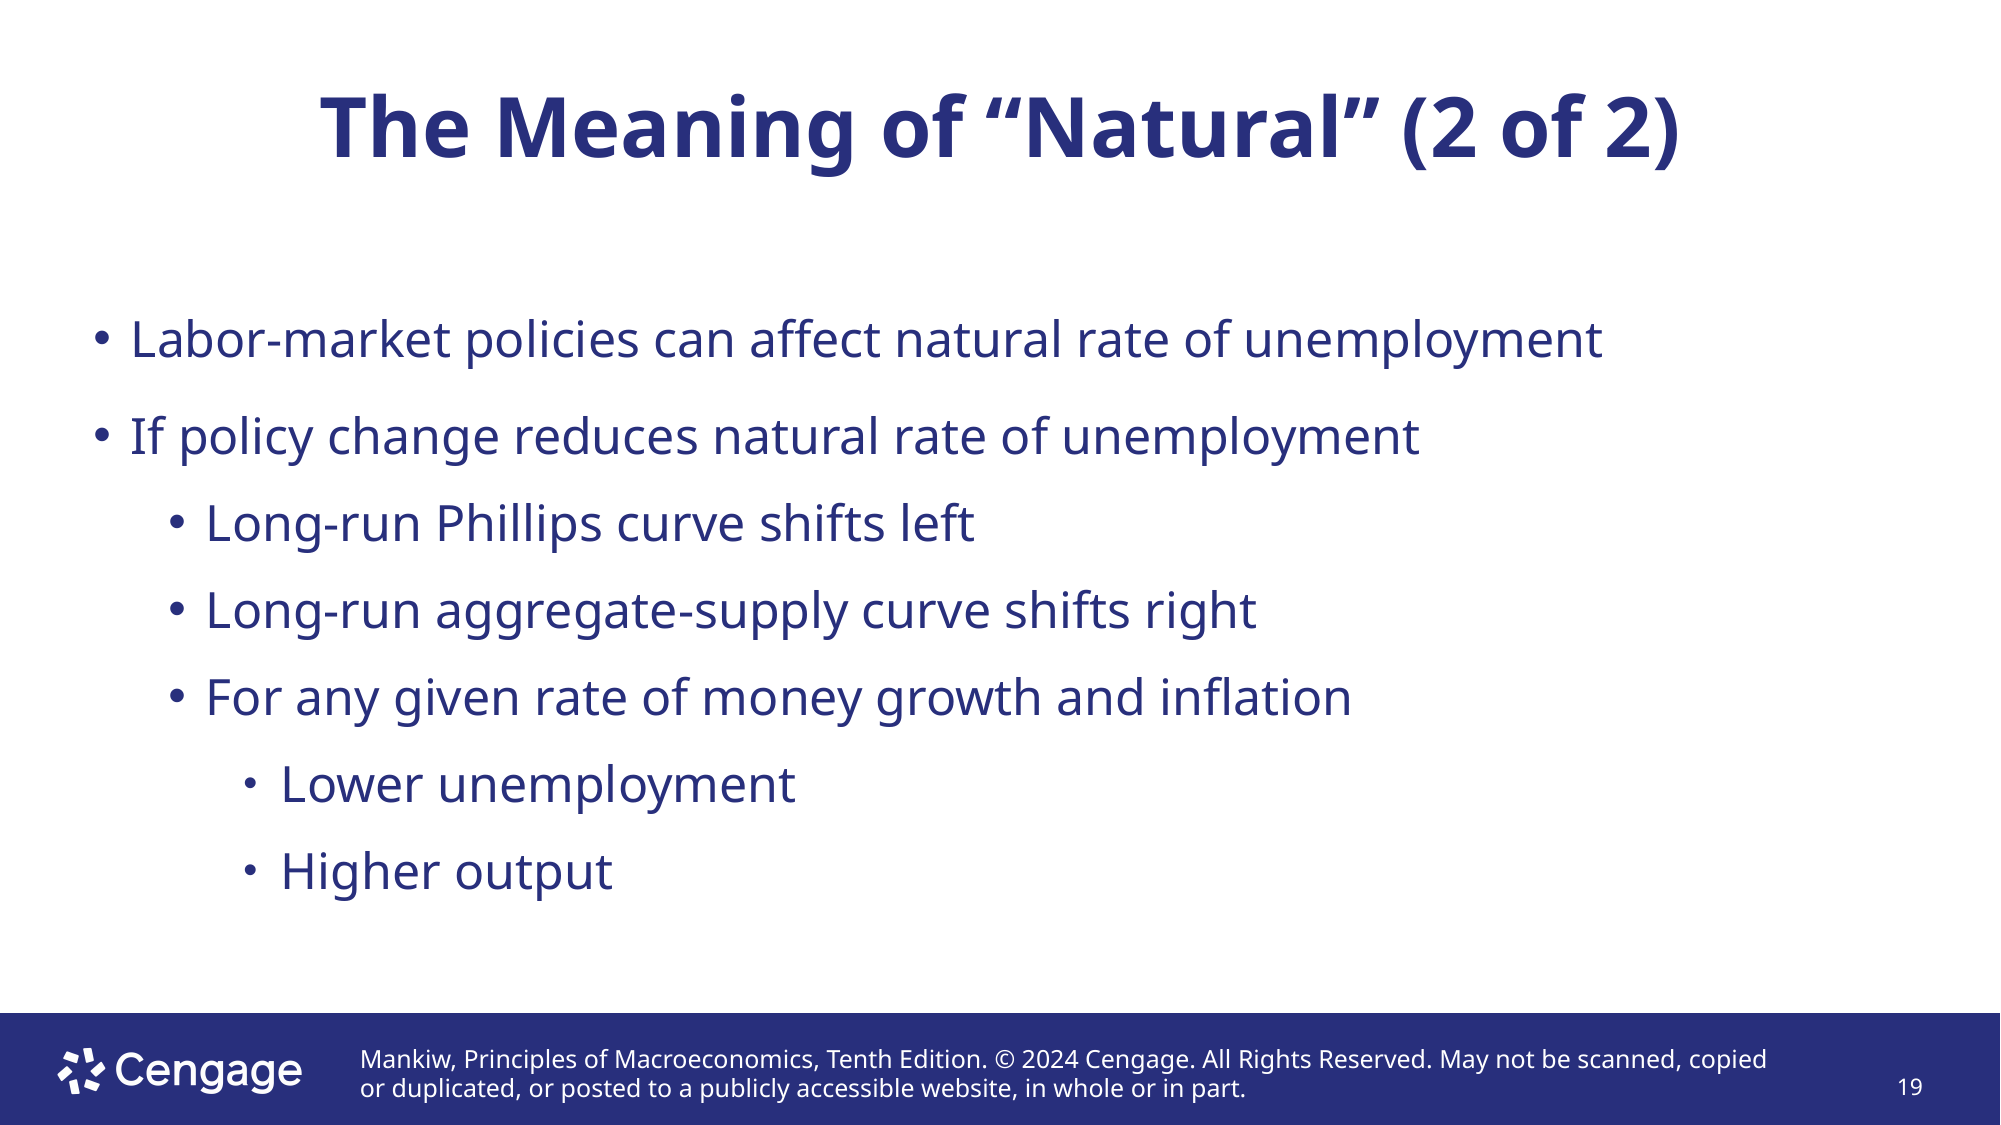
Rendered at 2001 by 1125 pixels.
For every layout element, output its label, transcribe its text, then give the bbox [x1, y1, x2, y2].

list Labor-market policies can affect natural rate of unemployment If policy change reduces natural rate of unemployment Long-run Phillips curve shifts left Long-run aggregate-supply curve shifts right For any given rate of money growth and inflation Lower unemployment Higher output [78, 299, 1923, 1014]
picture [30, 1020, 329, 1122]
title The Meaning of “Natural” (2 of 2) [78, 77, 1923, 278]
